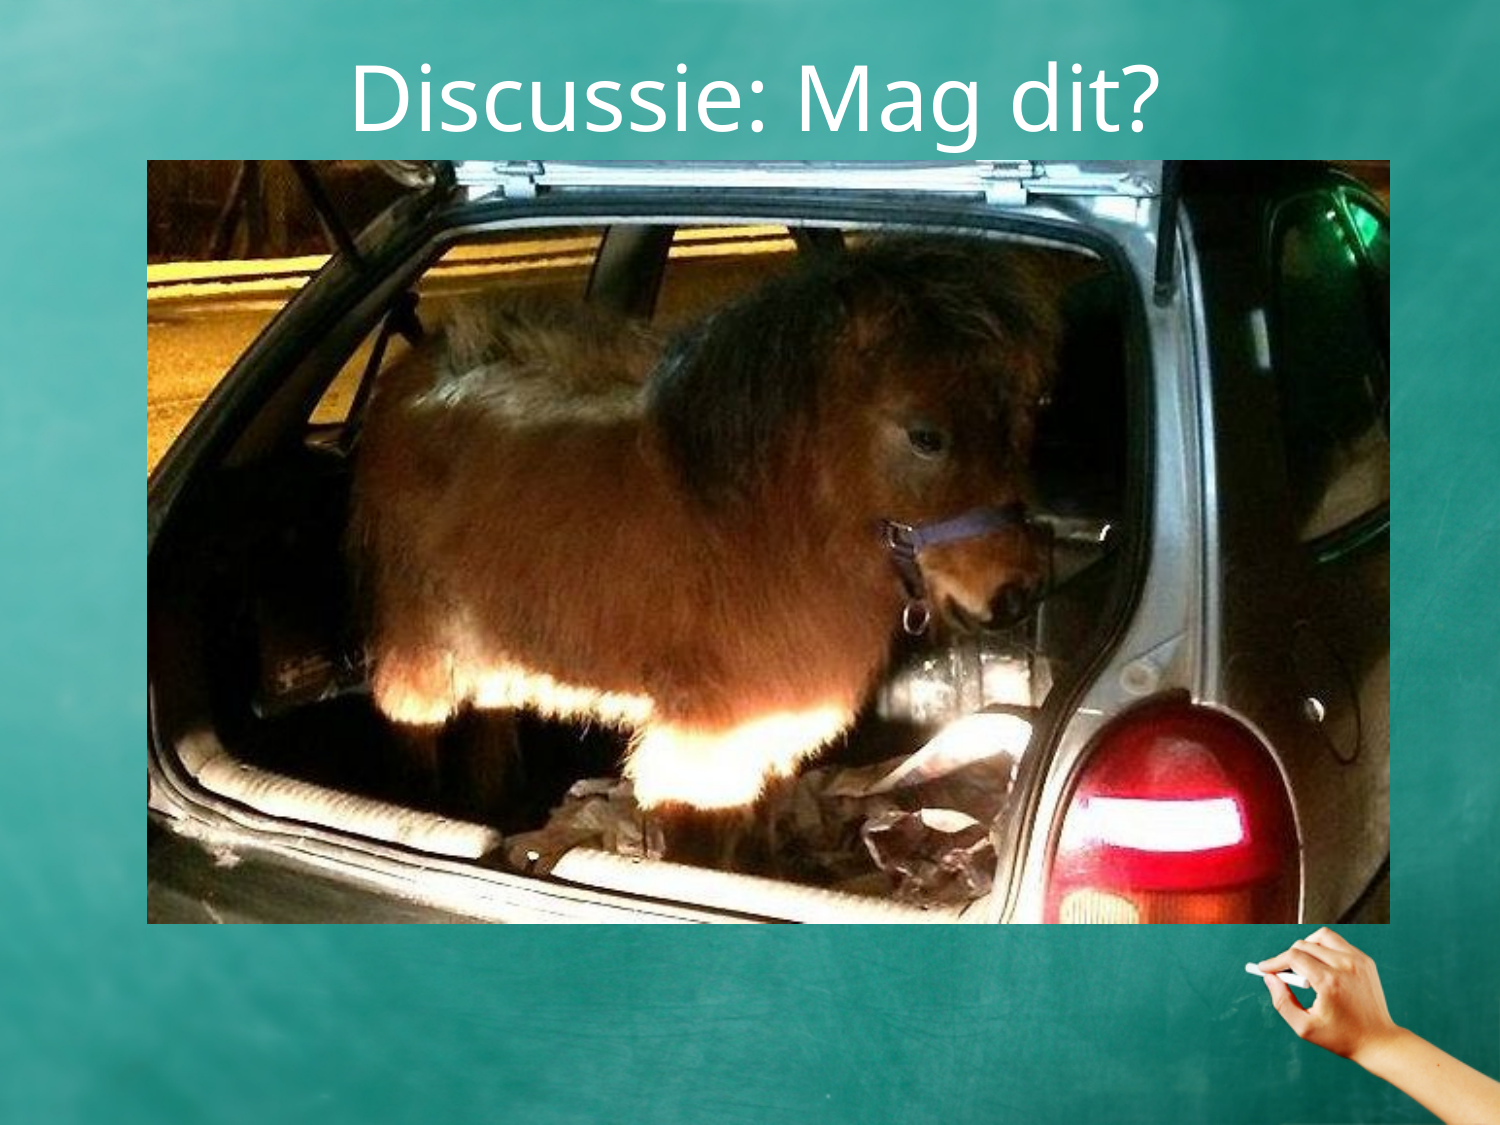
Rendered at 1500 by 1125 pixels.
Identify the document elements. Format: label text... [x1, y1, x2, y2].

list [147, 160, 1390, 924]
title Discussie: Mag dit? [39, 35, 1471, 154]
picture [0, 0, 1500, 1125]
